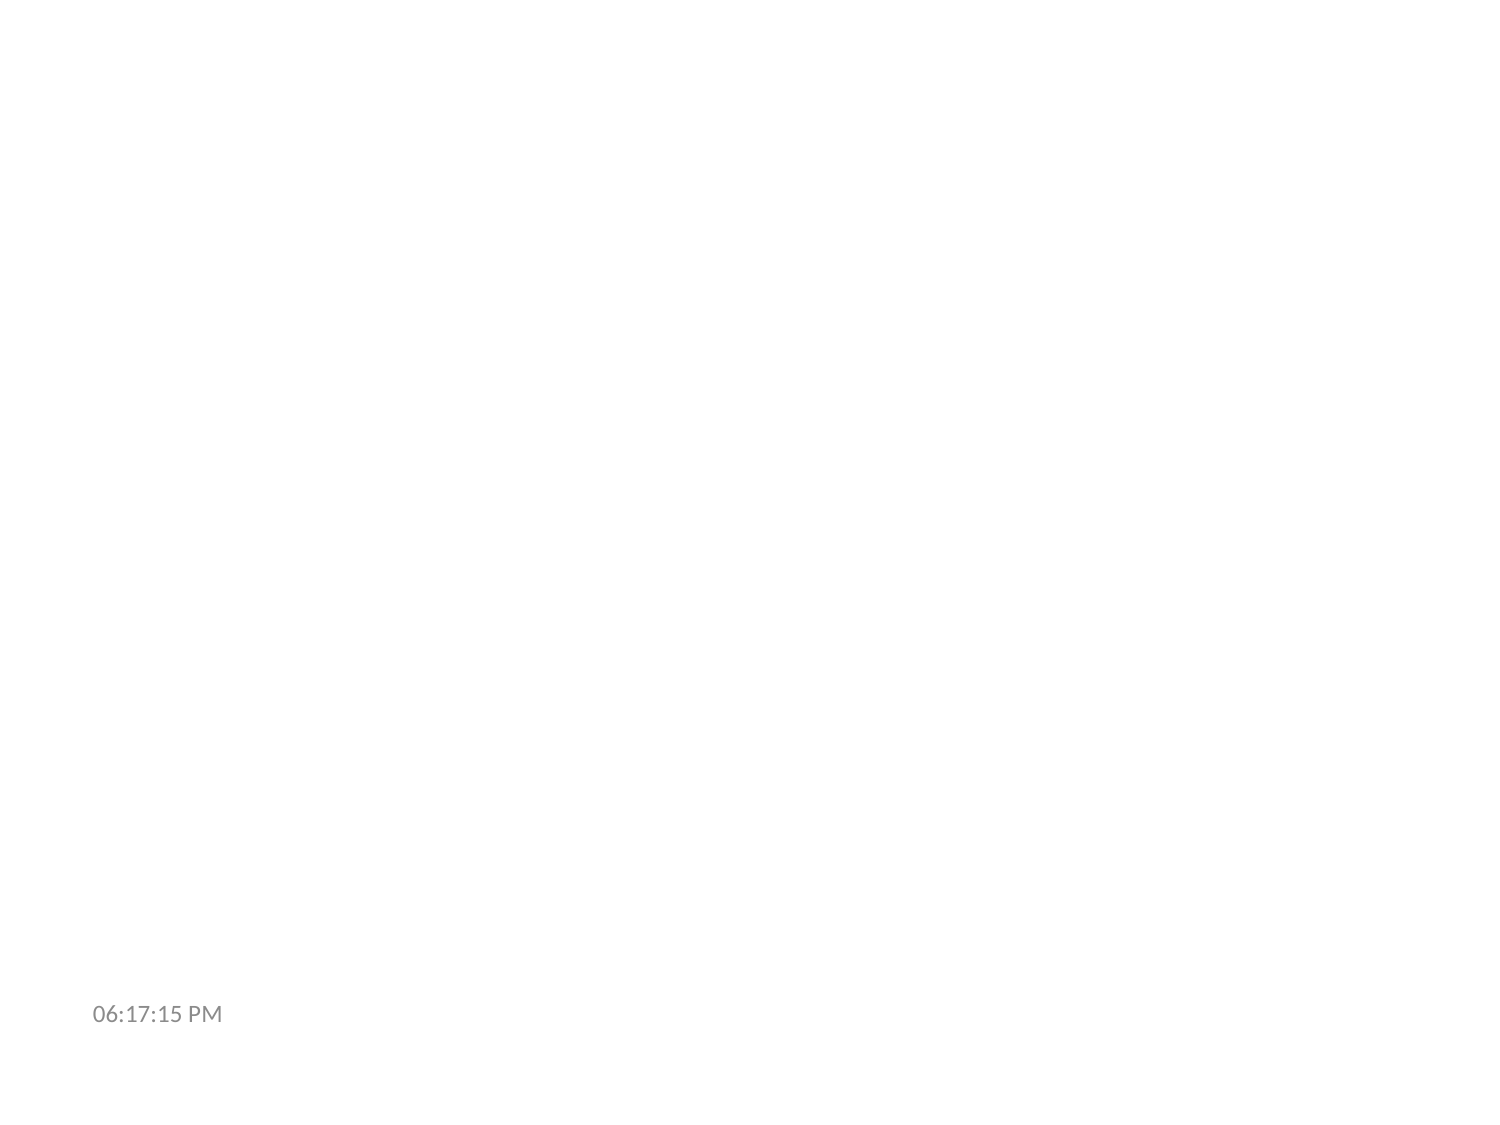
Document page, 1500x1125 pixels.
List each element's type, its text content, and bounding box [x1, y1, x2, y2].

text_box 3:35:09 PM [77, 982, 428, 1043]
